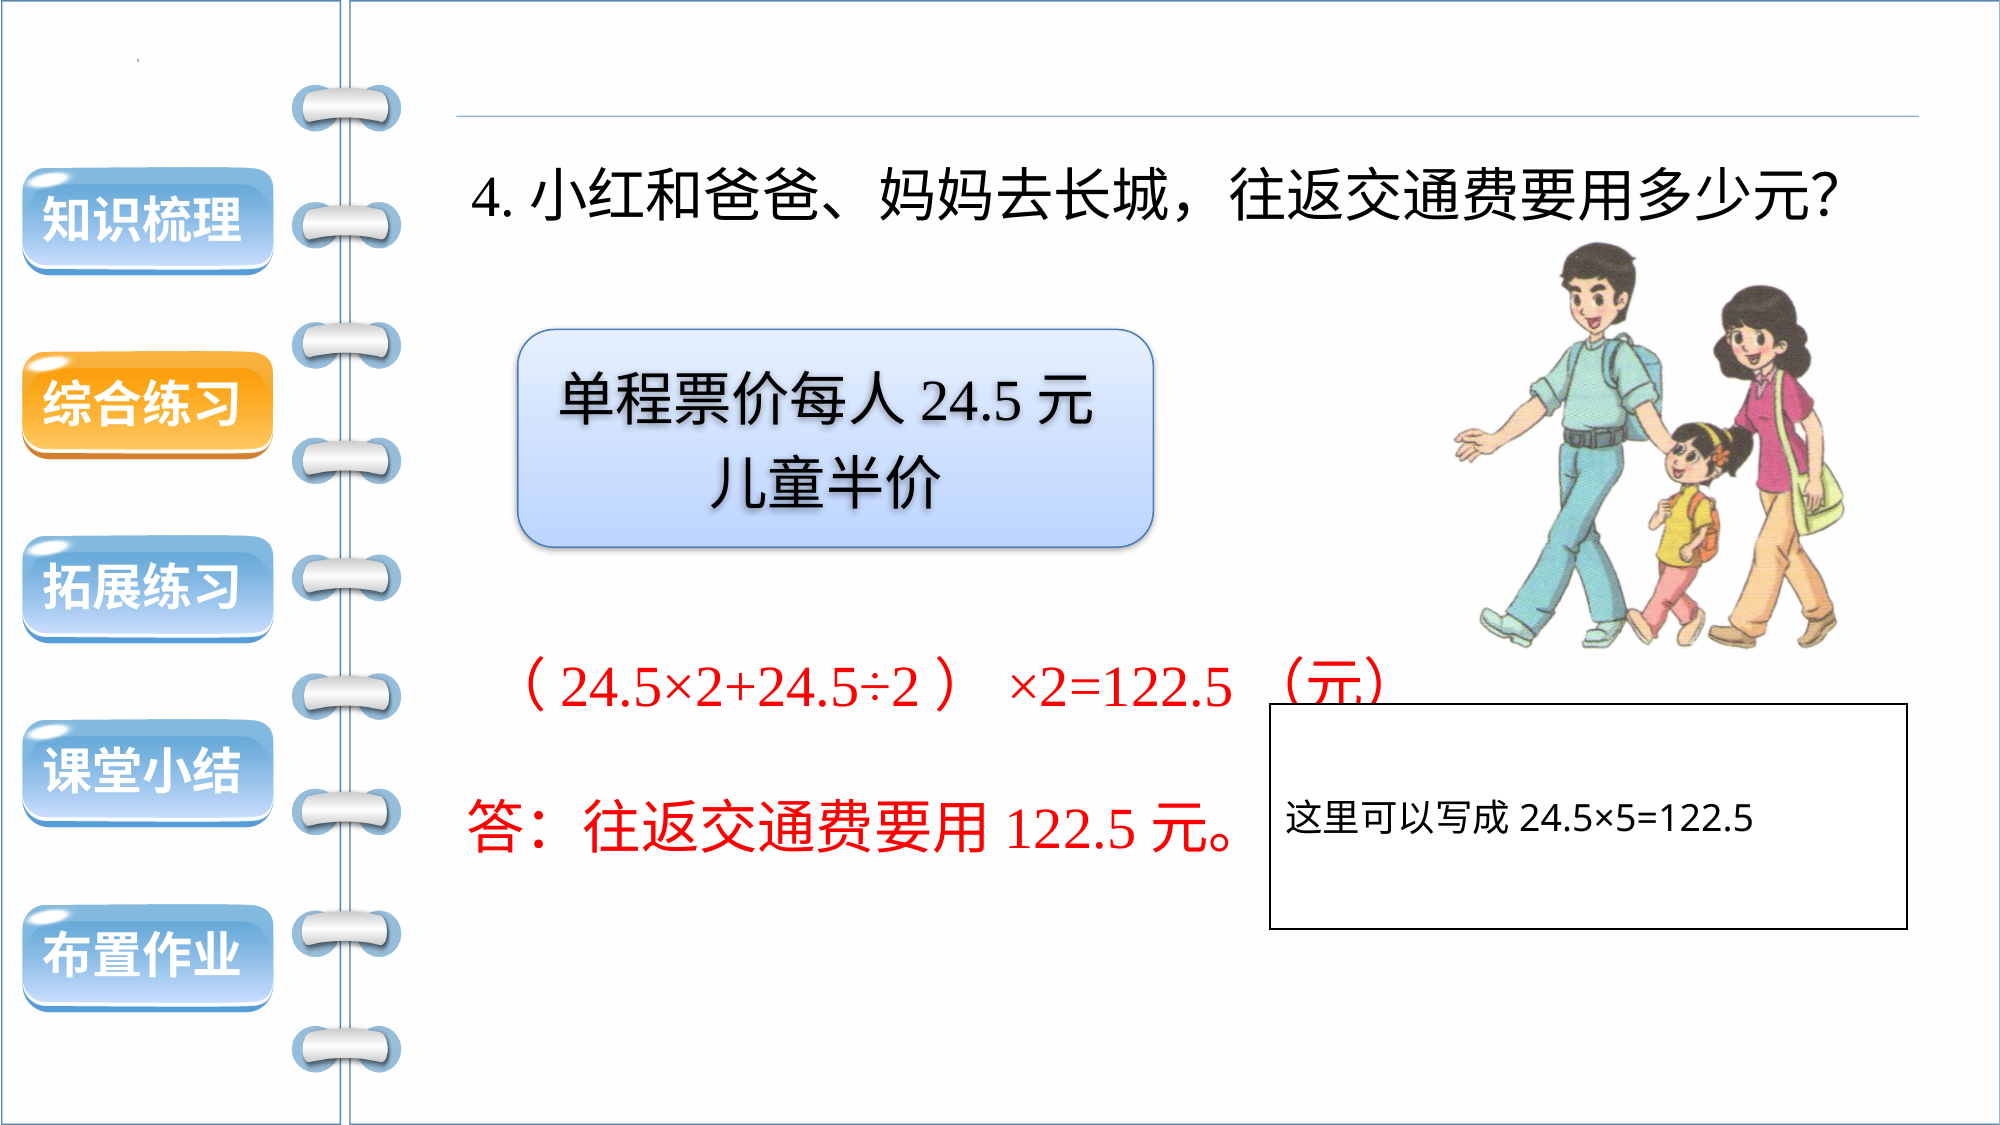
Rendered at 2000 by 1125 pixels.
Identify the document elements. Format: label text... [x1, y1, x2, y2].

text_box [15, 904, 274, 1013]
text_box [15, 351, 274, 460]
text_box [15, 719, 274, 828]
text_box （24.5×2+24.5÷2）×2=122.5（元） [473, 640, 1438, 726]
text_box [515, 329, 1154, 548]
text_box 这里可以写成24.5×5=122.5 [1270, 703, 1908, 929]
text_box 答：往返交通费要用122.5元。 [451, 782, 1270, 868]
text_box 4.小红和爸爸、妈妈去长城，往返交通费要用多少元？ [456, 150, 1940, 236]
picture [0, 0, 2000, 1125]
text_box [15, 167, 274, 276]
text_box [15, 535, 274, 644]
